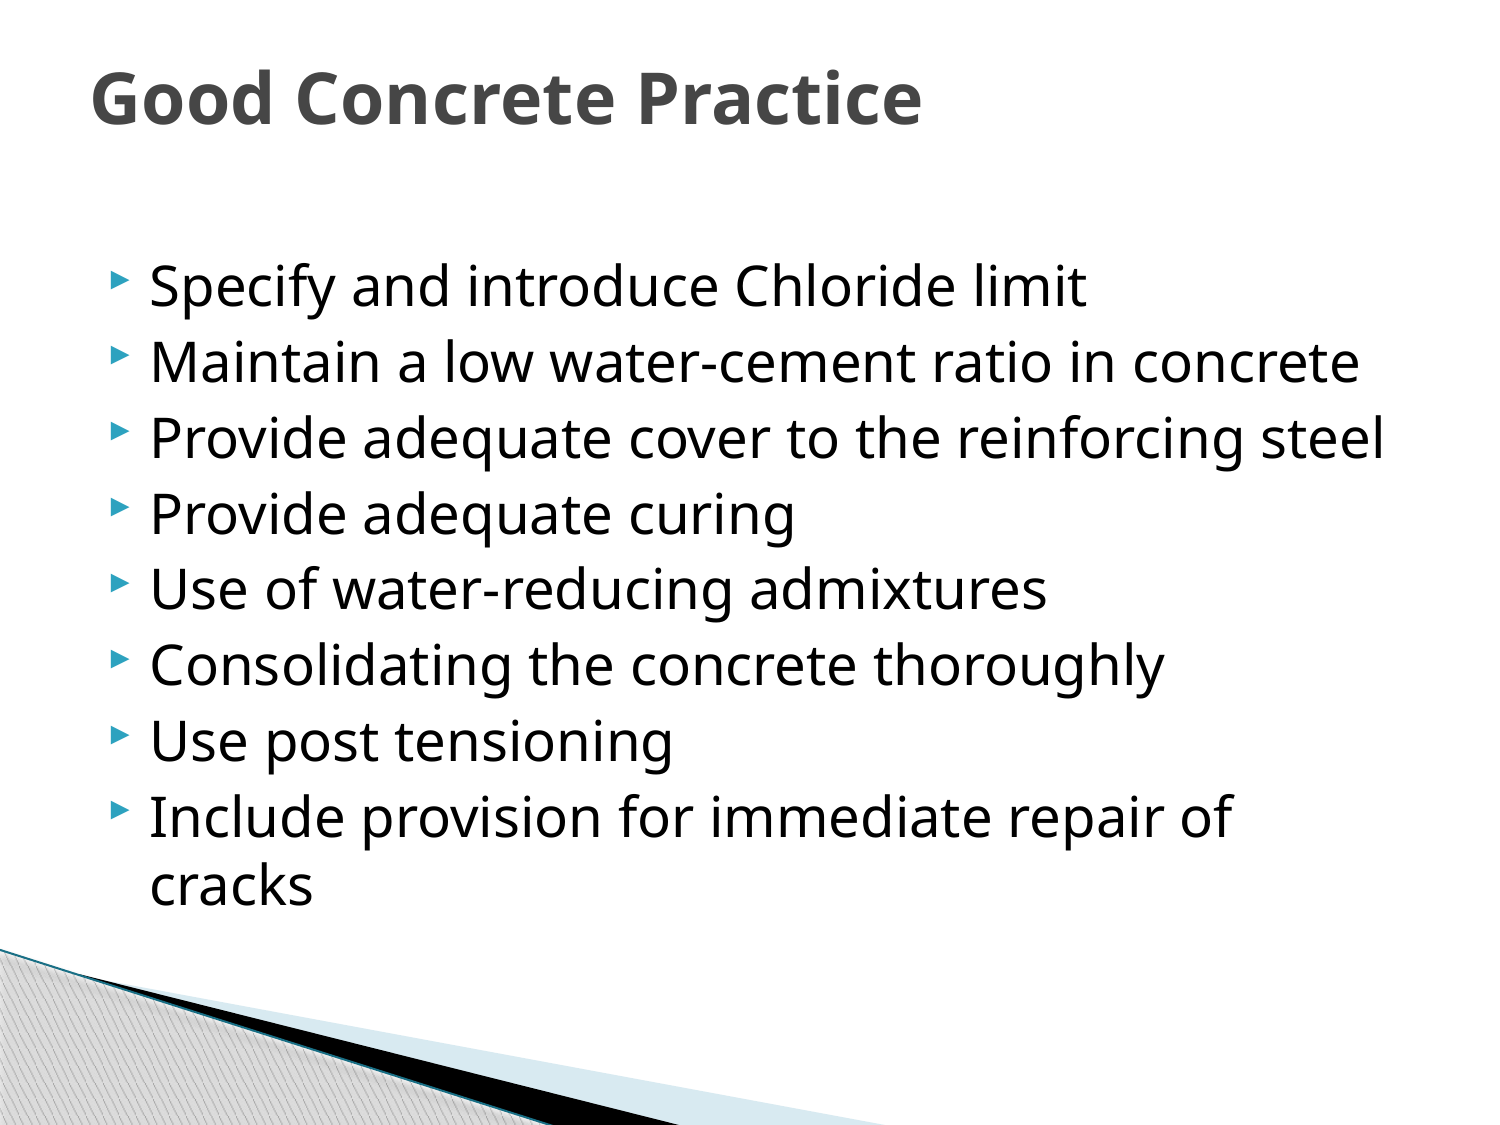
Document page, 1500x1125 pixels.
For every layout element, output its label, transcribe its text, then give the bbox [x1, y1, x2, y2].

title Good Concrete Practice [75, 45, 1425, 233]
list Specify and introduce Chloride limit Maintain a low water-cement ratio in concrete Provide adequate cover to the reinforcing steel Provide adequate curing Use of water-reducing admixtures Consolidating the concrete thoroughly Use post tensioning Include provision for immediate repair of cracks [75, 243, 1425, 986]
